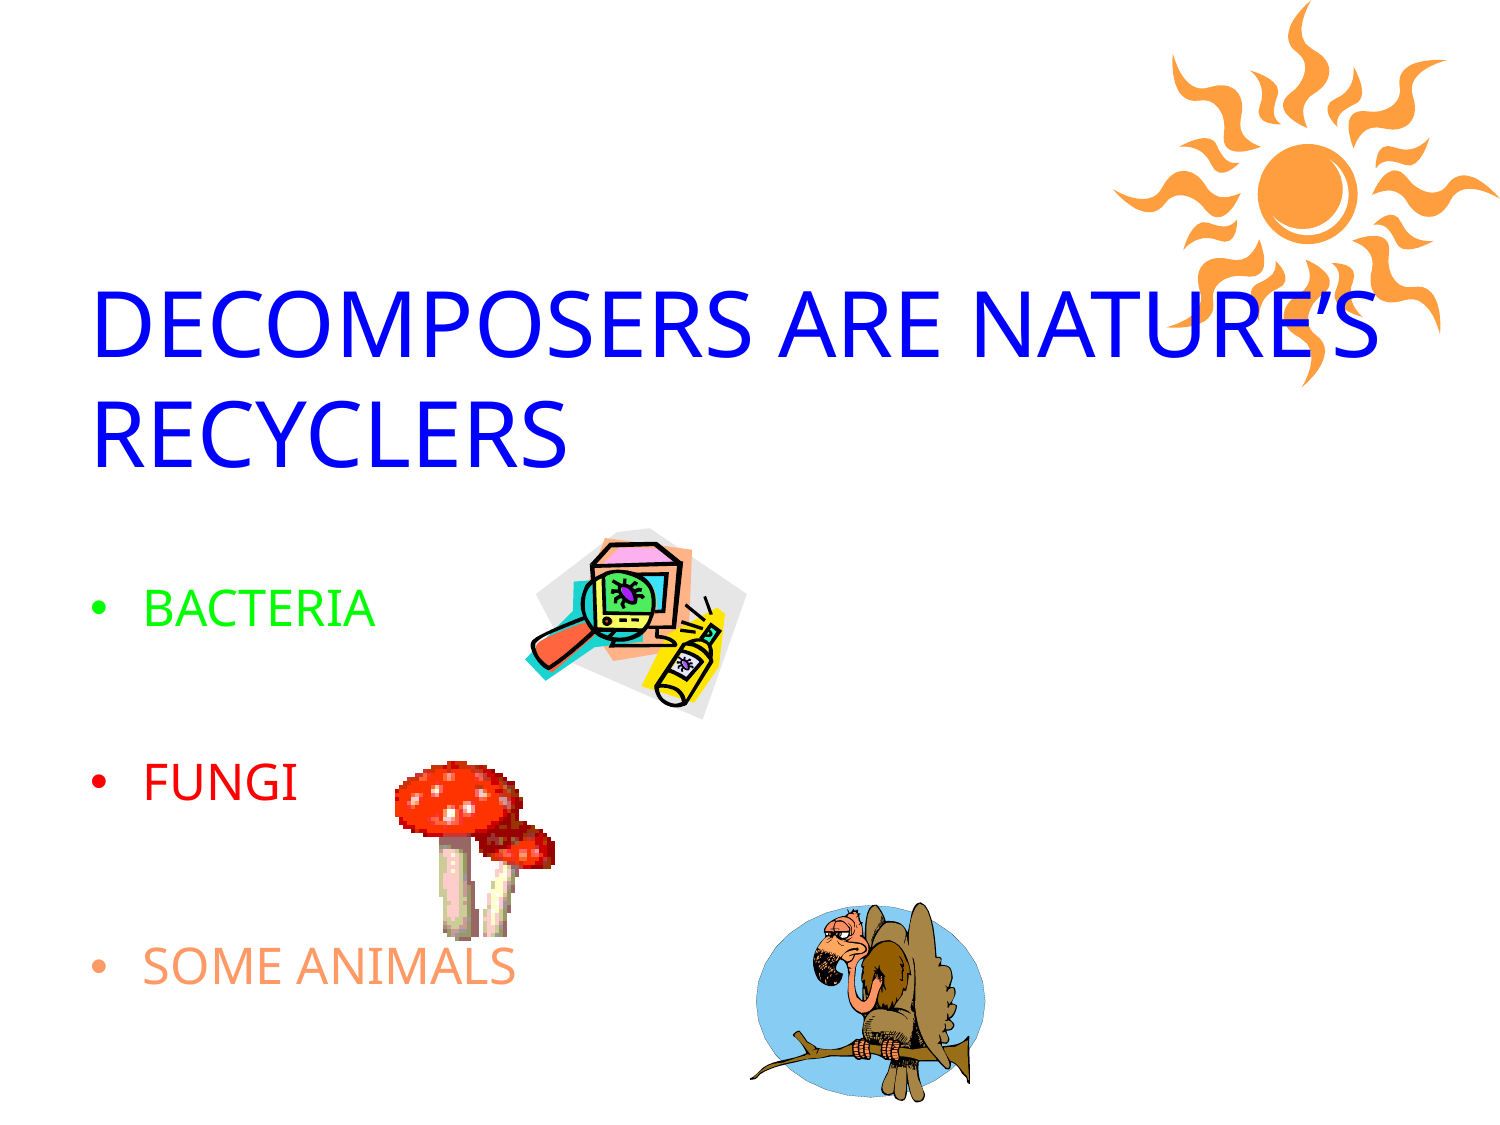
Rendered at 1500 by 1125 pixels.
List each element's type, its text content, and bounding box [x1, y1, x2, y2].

text_box DECOMPOSERS ARE NATURE’S RECYCLERS [74, 262, 1425, 490]
picture [749, 899, 988, 1107]
picture [524, 524, 751, 724]
list BACTERIA FUNGI SOME ANIMALS [75, 490, 1425, 1125]
picture [1112, 0, 1500, 388]
picture [387, 749, 588, 951]
